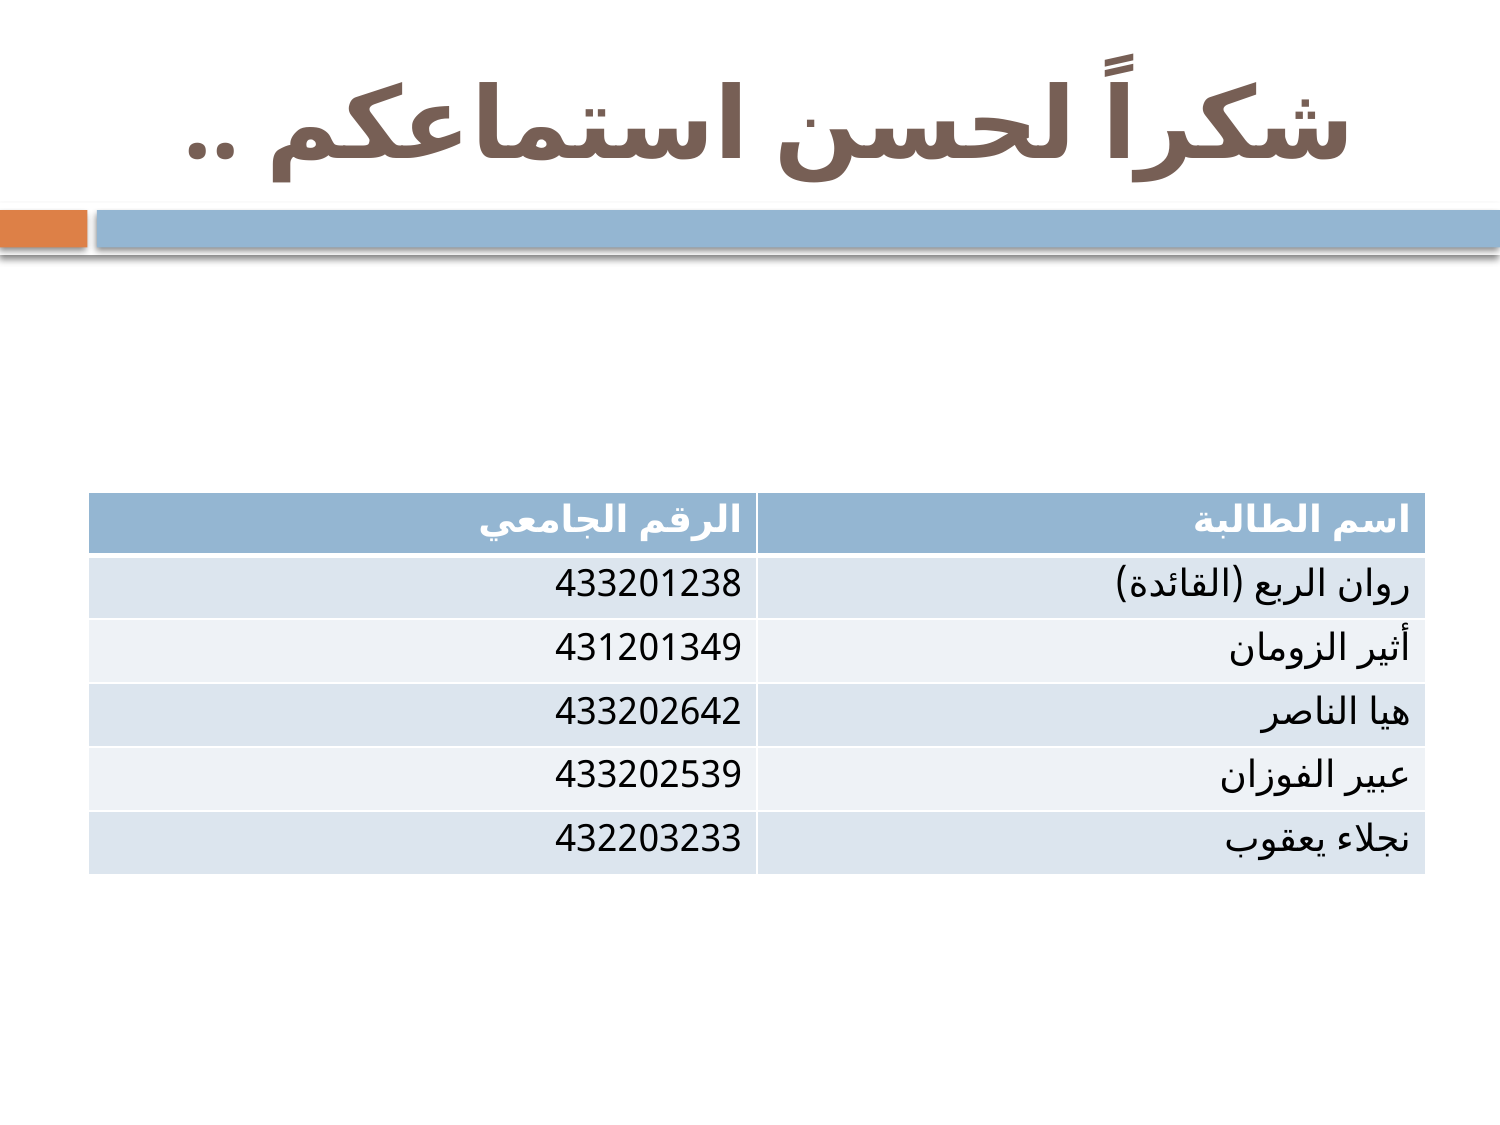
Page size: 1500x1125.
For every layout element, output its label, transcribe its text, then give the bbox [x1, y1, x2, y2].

table_cell 433201238 [89, 558, 756, 618]
table_cell أثير الزومان [758, 620, 1425, 682]
table_cell 432203233 [89, 812, 756, 874]
title شكراً لحسن استماعكم .. [100, 37, 1438, 200]
table_header الرقم الجامعي [89, 493, 756, 553]
table_header اسم الطالبة [758, 493, 1425, 553]
table_cell عبير الفوزان [758, 748, 1425, 810]
table_cell هيا الناصر [758, 684, 1425, 746]
table_cell 431201349 [89, 620, 756, 682]
table_cell 433202642 [89, 684, 756, 746]
table_cell 433202539 [89, 748, 756, 810]
table_cell روان الربع (القائدة) [758, 558, 1425, 618]
table_cell نجلاء يعقوب [758, 812, 1425, 874]
